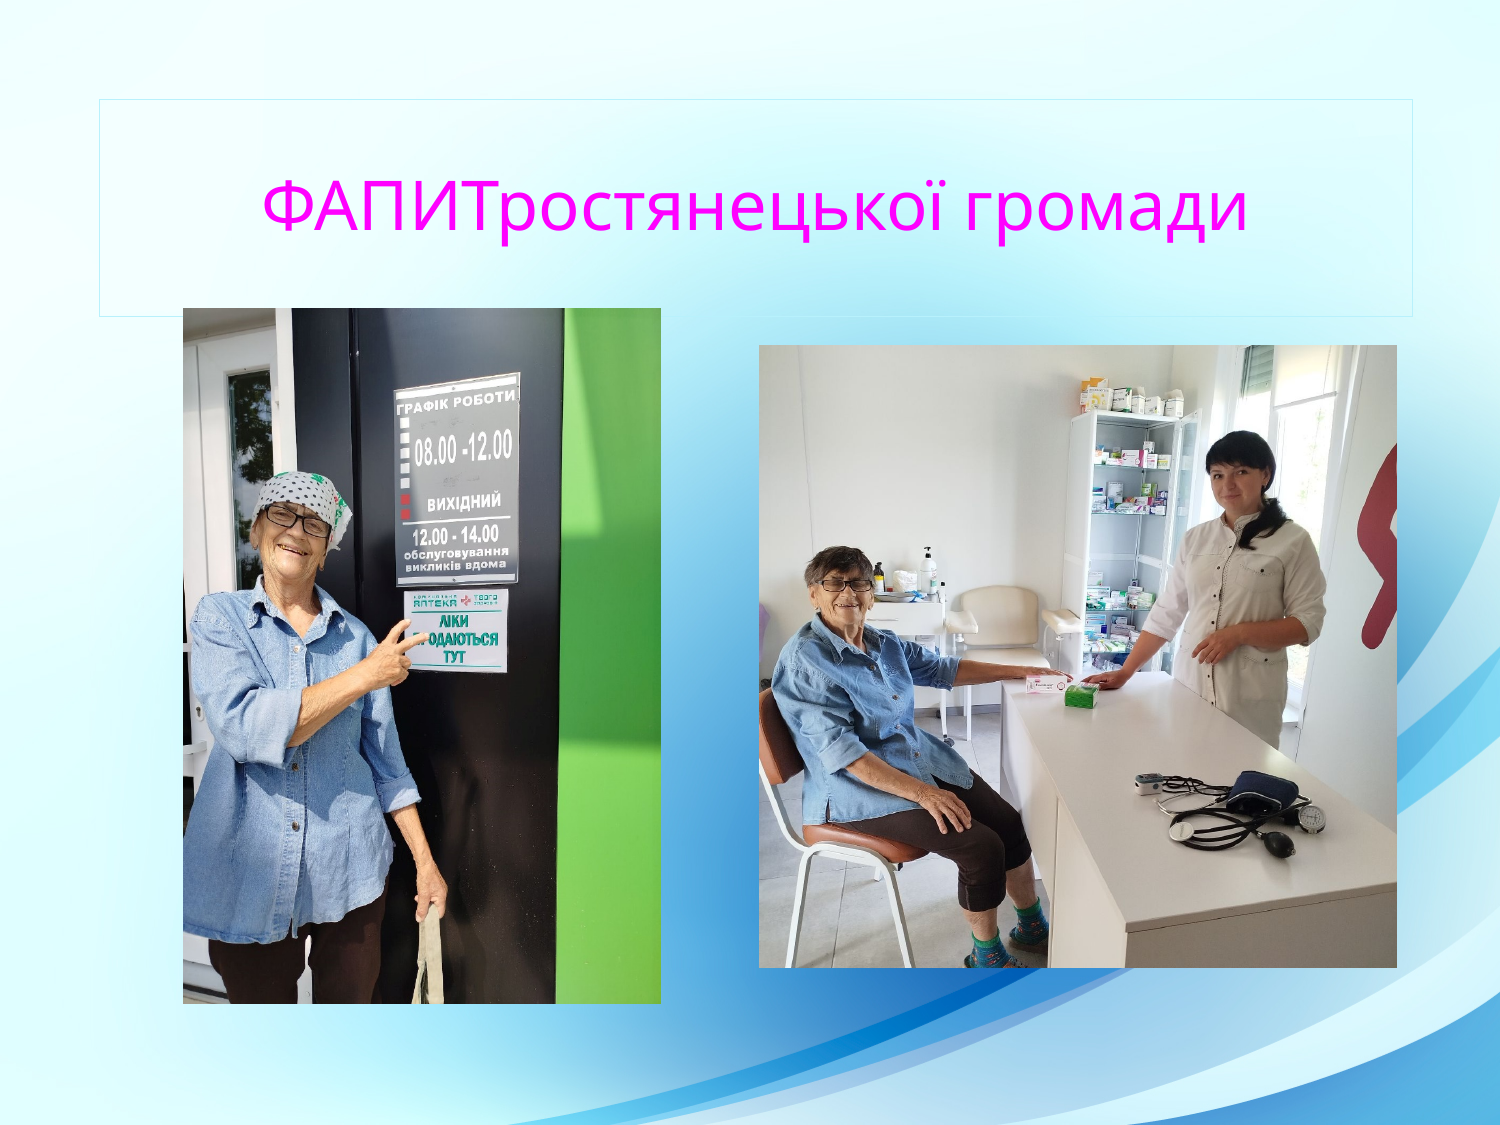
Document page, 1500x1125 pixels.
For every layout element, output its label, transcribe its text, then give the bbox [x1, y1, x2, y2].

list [183, 308, 661, 1005]
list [759, 345, 1397, 968]
picture [0, 0, 1500, 1125]
title ФАПИТростянецької громади [99, 99, 1413, 317]
